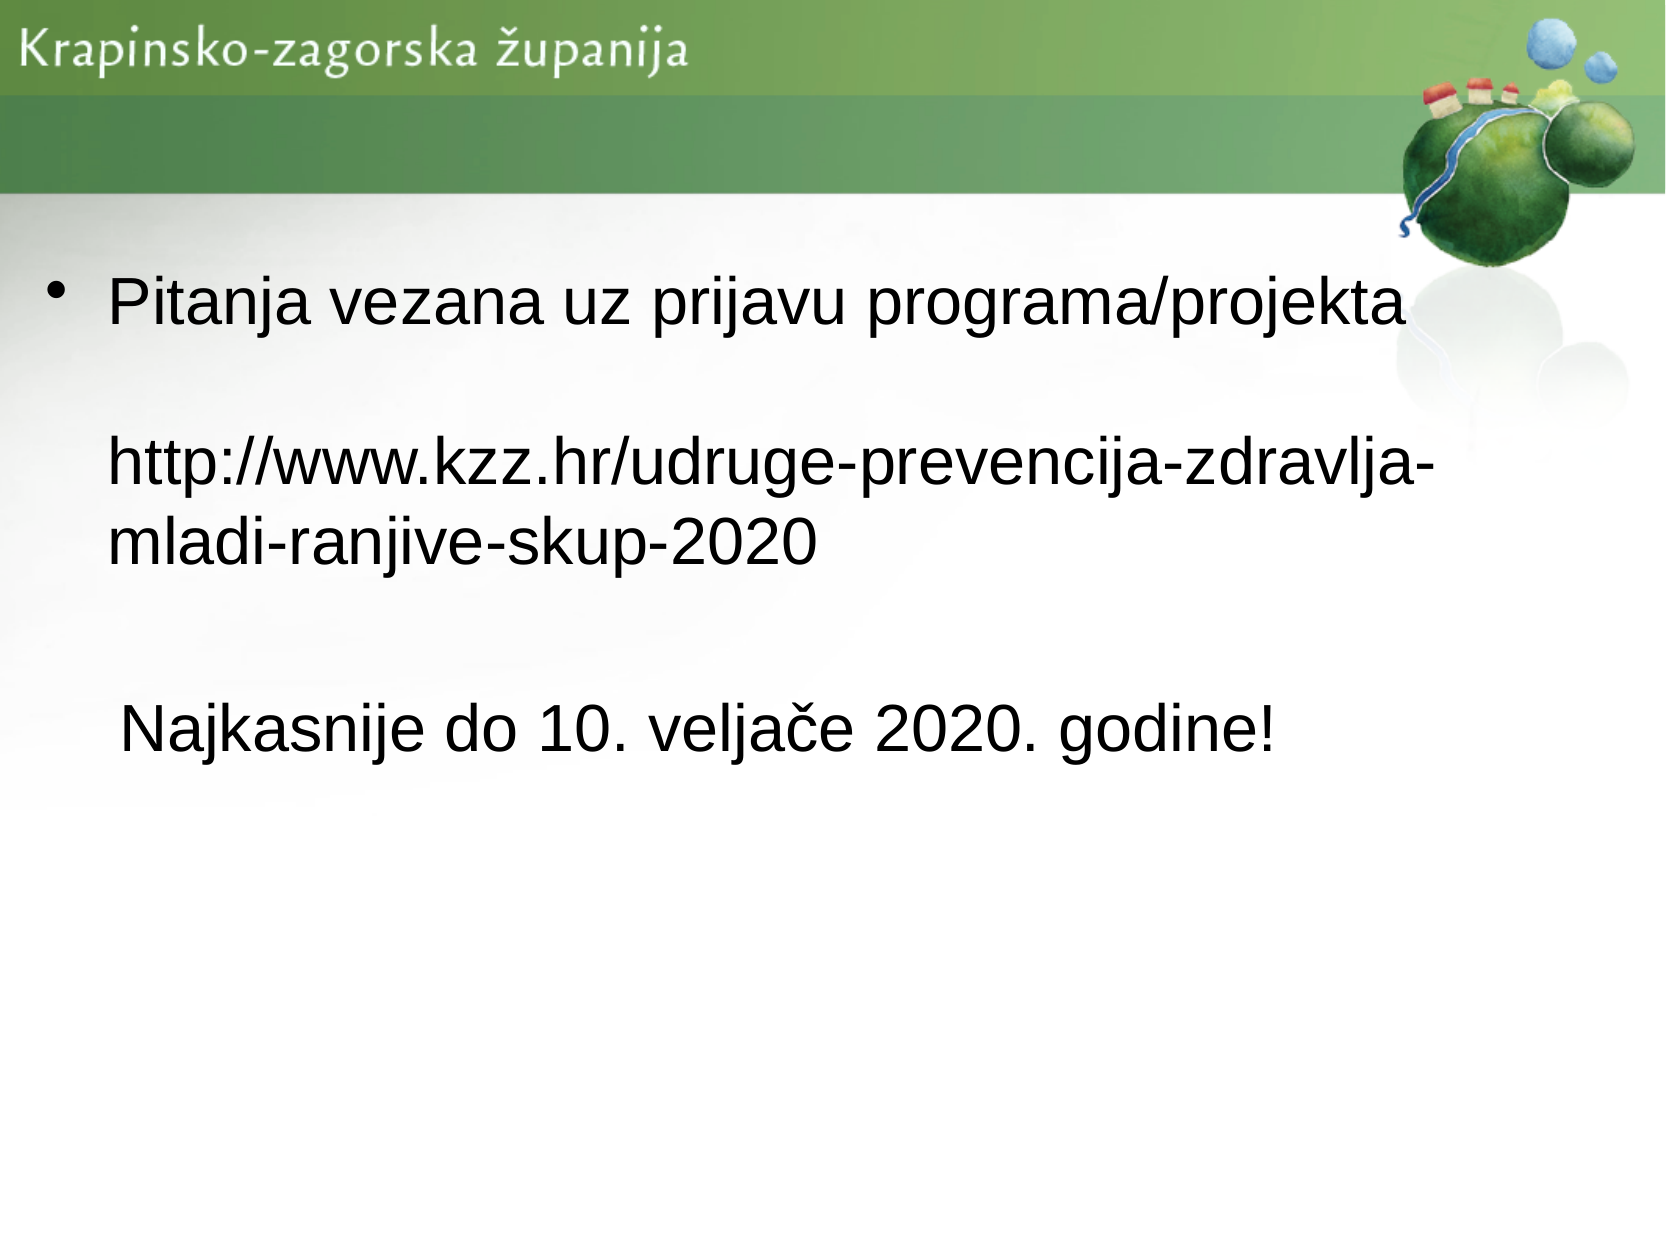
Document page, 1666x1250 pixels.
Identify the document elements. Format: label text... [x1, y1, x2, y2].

picture [0, 0, 1666, 1250]
list Pitanja vezana uz prijavu programa/projekta http://www.kzz.hr/udruge-prevencija-zdravlja-mladi-ranjive-skup-2020 Najkasnije do 10. veljače 2020. godine! [28, 249, 1632, 1220]
